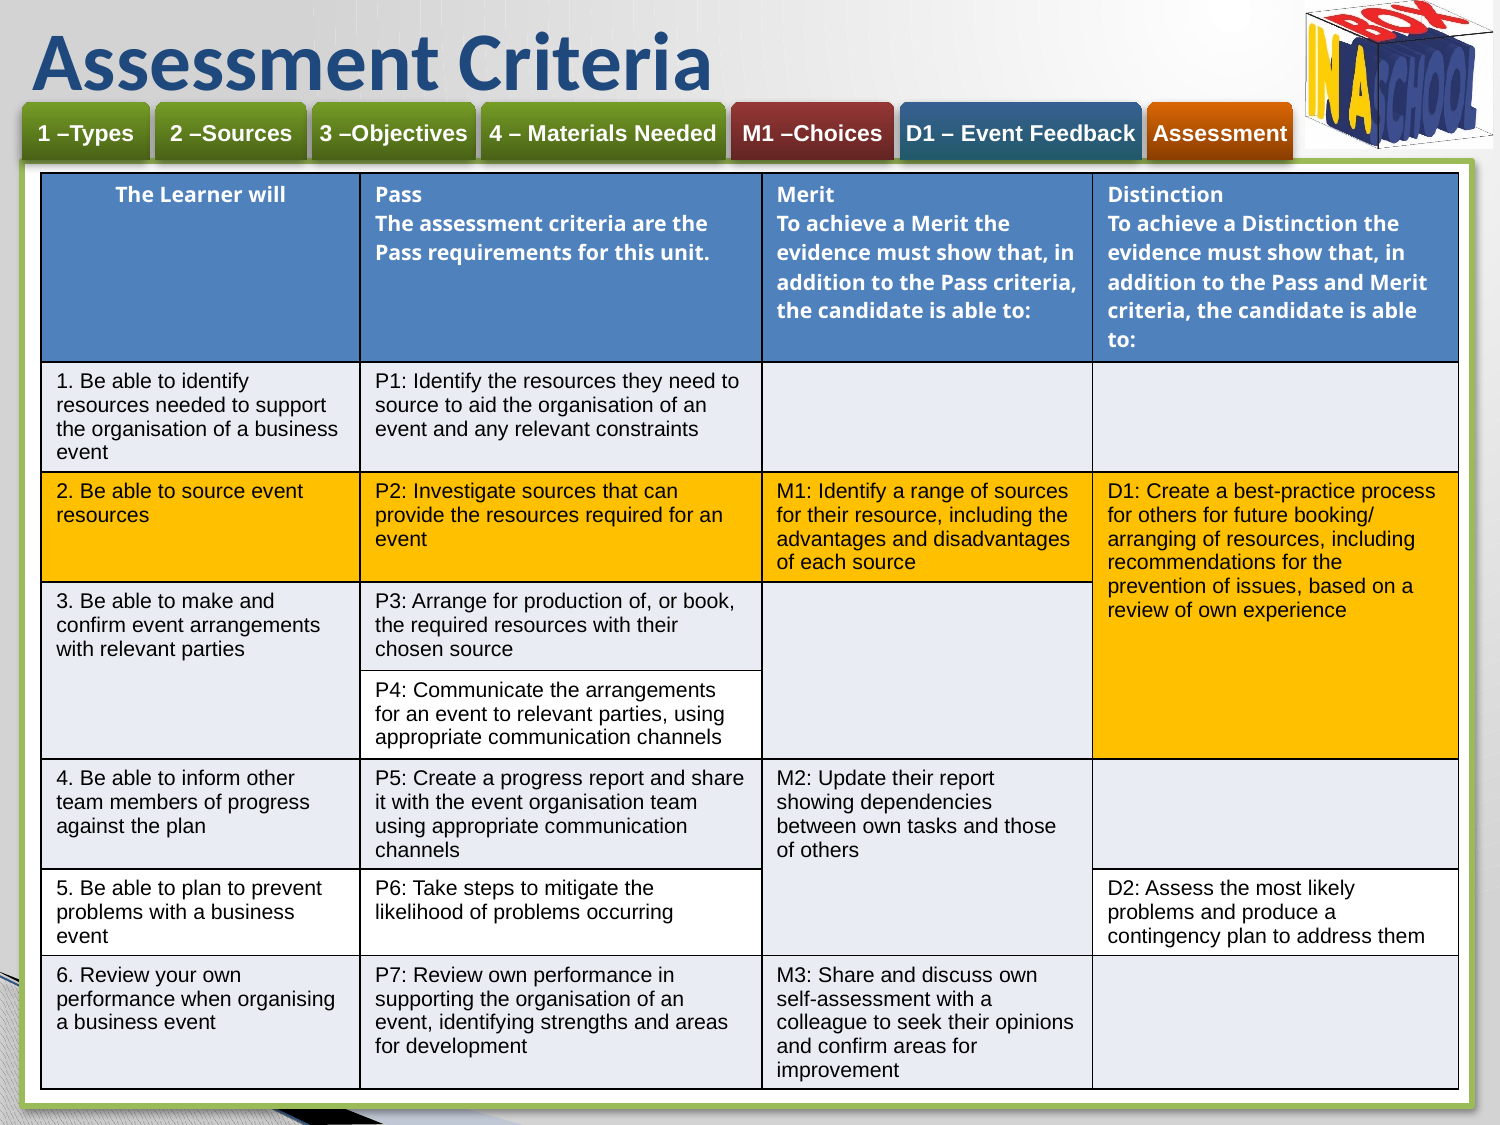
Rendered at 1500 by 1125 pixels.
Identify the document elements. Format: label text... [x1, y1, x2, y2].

table_cell P7: Review own performance in supporting the organisation of an event, identifying strengths and areas for development [361, 956, 761, 1088]
table_cell 5. Be able to plan to prevent problems with a business event [42, 870, 359, 955]
table_header Pass The assessment criteria are the Pass requirements for this unit. [361, 174, 761, 361]
table_cell P6: Take steps to mitigate the likelihood of problems occurring [361, 870, 761, 955]
table_cell [1093, 363, 1458, 471]
table_cell P3: Arrange for production of, or book, the required resources with their chosen source [361, 583, 761, 670]
table_cell 2. Be able to source event resources [42, 473, 359, 581]
table_cell M1: Identify a range of sources for their resource, including the advantages and disadvantages of each source [763, 473, 1092, 581]
table_cell 3. Be able to make and confirm event arrangements with relevant parties [42, 583, 359, 758]
table_cell P5: Create a progress report and share it with the event organisation team using appropriate communication channels [361, 760, 761, 868]
table_cell P2: Investigate sources that can provide the resources required for an event [361, 473, 761, 581]
table_cell 4. Be able to inform other team members of progress against the plan [42, 760, 359, 868]
table_cell P1: Identify the resources they need to source to aid the organisation of an event and any relevant constraints [361, 363, 761, 471]
picture [281, 1114, 303, 1125]
table_cell [763, 583, 1092, 758]
table_cell D1: Create a best-practice process for others for future booking/ arranging of resources, including recommendations for the prevention of issues, based on a review of own experience [1093, 473, 1458, 758]
table_cell P4: Communicate the arrangements for an event to relevant parties, using appropriate communication channels [361, 671, 761, 758]
table_header Merit To achieve a Merit the evidence must show that, in addition to the Pass criteria, the candidate is able to: [763, 174, 1092, 361]
table_cell D2: Assess the most likely problems and produce a contingency plan to address them [1093, 870, 1458, 955]
table_cell 6. Review your own performance when organising a business event [42, 956, 359, 1088]
table_cell [763, 363, 1092, 471]
table_cell M3: Share and discuss own self-assessment with a colleague to seek their opinions and confirm areas for improvement [763, 956, 1092, 1088]
picture [1305, 0, 1494, 149]
table_header The Learner will [42, 174, 359, 361]
table_cell [1093, 760, 1458, 868]
table_cell 1. Be able to identify resources needed to support the organisation of a business event [42, 363, 359, 471]
table_cell M2: Update their report showing dependencies between own tasks and those of others [763, 760, 1092, 955]
table_header Distinction To achieve a Distinction the evidence must show that, in addition to the Pass and Merit criteria, the candidate is able to: [1093, 174, 1458, 361]
table_cell [1093, 956, 1458, 1088]
title Assessment Criteria [17, 0, 1282, 114]
